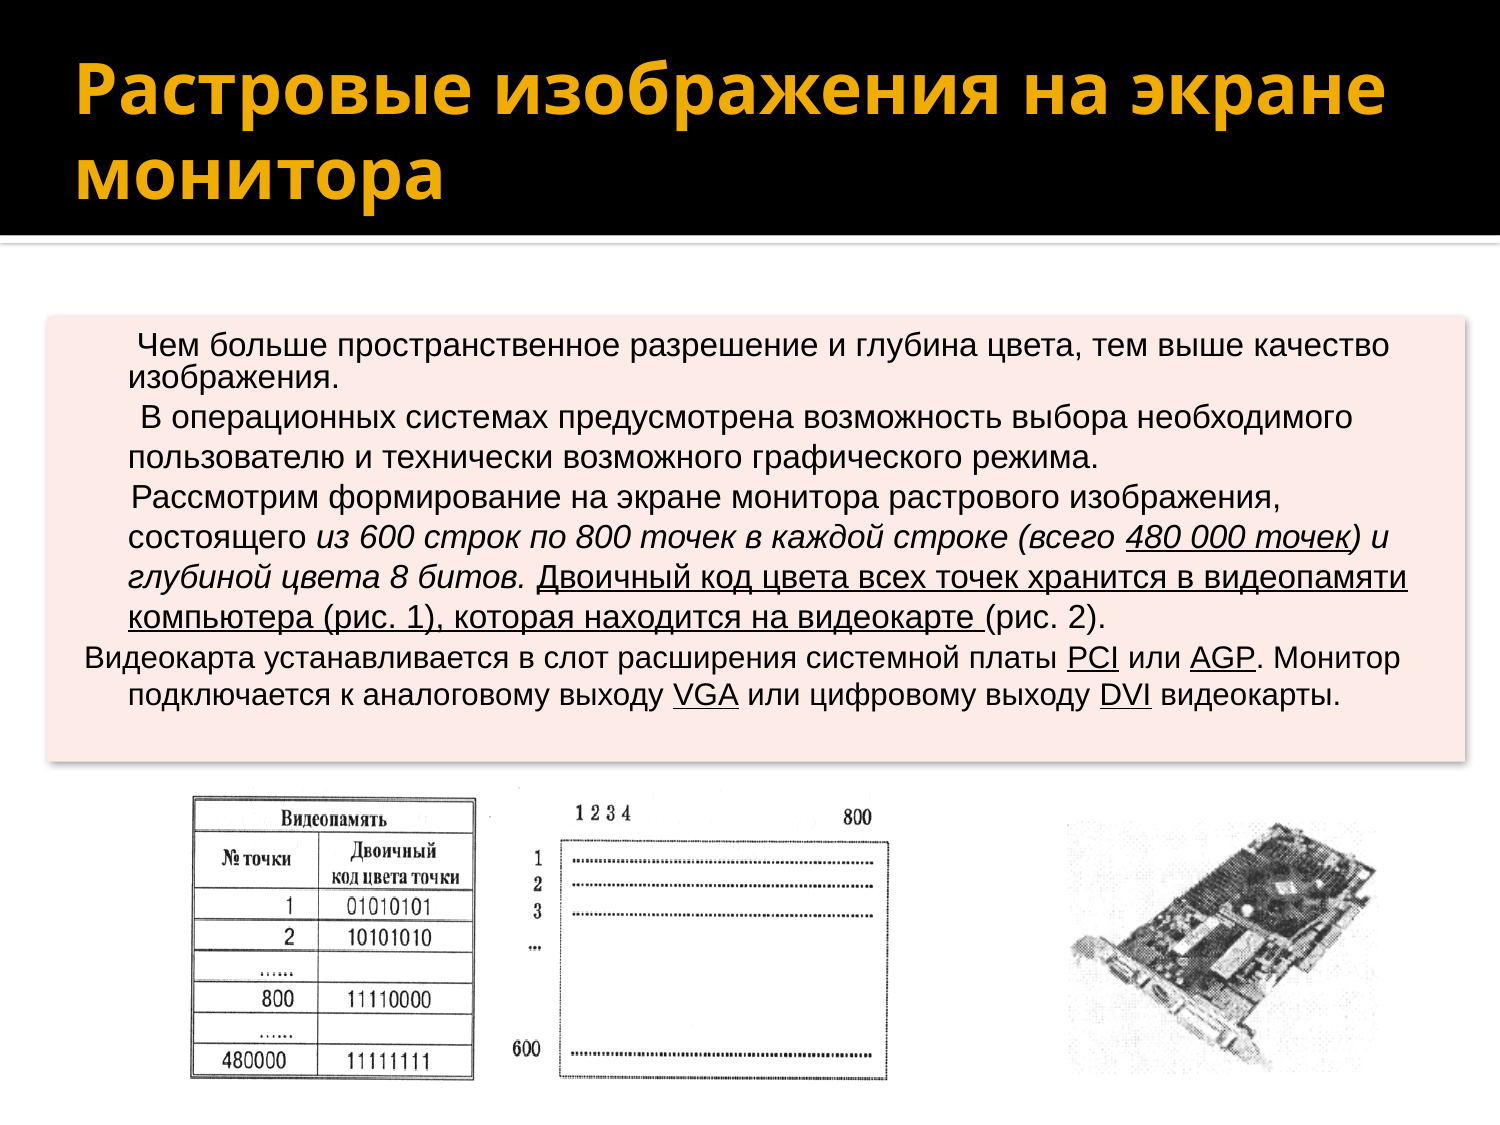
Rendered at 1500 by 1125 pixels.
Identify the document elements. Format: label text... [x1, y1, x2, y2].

title Растровые изображения на экране монитора [58, 35, 1409, 223]
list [1066, 820, 1379, 1074]
list Чем больше пространственное разрешение и глубина цвета, тем выше качество изображения. В операционных системах предусмотрена возможность выбора необходимого пользователю и технически возможного графического режима. Рассмотрим формирование на экране монитора растрового изображения, состоящего из 600 строк по 800 точек в каждой строке (всего 480 000 точек) и глубиной цвета 8 битов. Двоичный код цвета всех точек хранится в видеопамяти компьютера (рис. 1), которая находится на видеокарте (рис. 2). Видеокарта устанавливается в слот расширения системной платы PCI или AGP. Монитор подключается к аналоговому выходу VGA или цифровому выходу DVI видеокарты. [46, 316, 1465, 762]
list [187, 785, 891, 1086]
